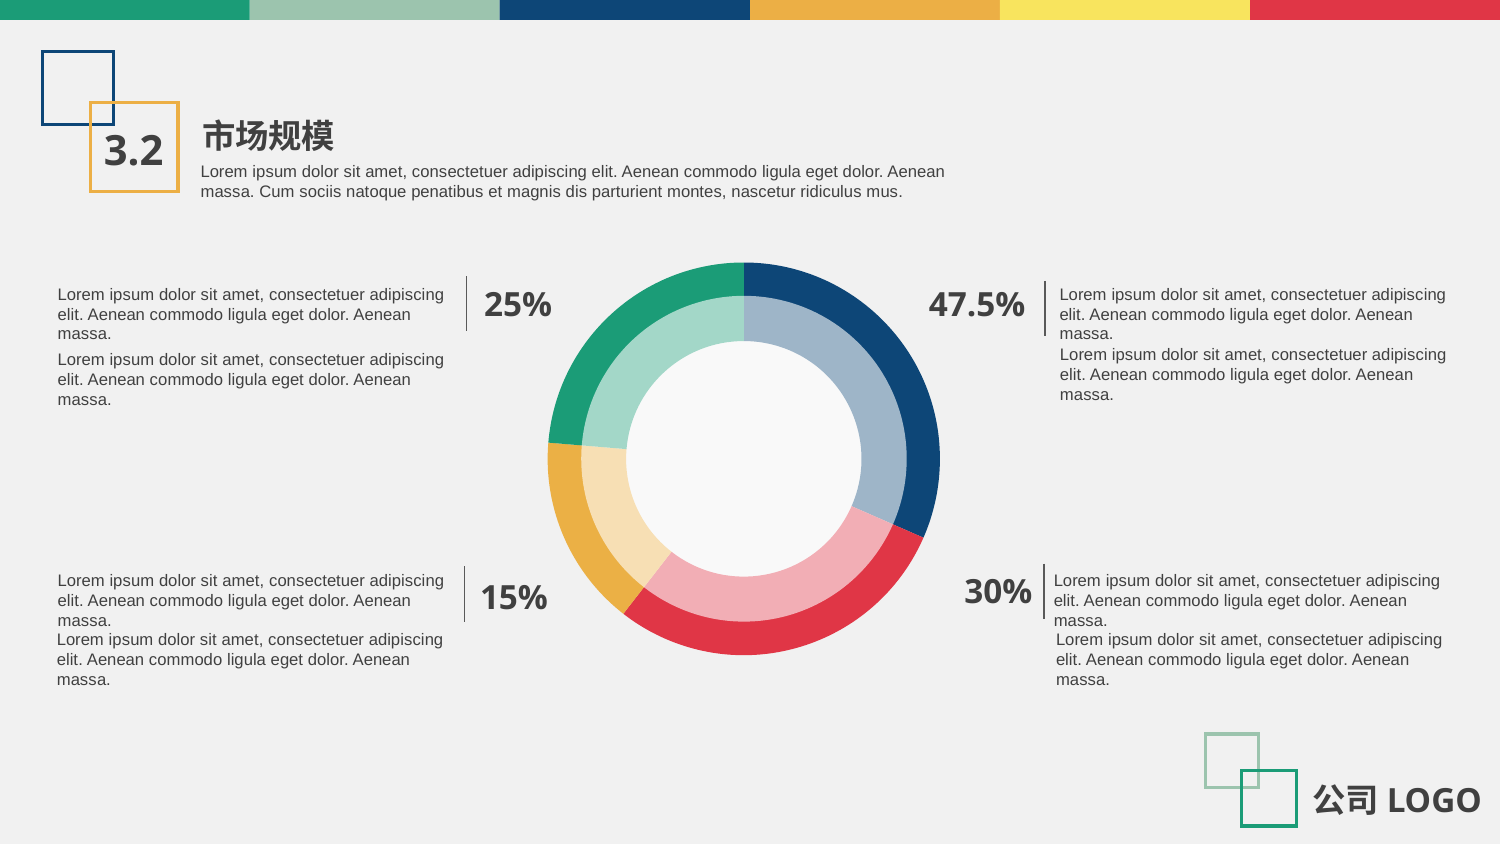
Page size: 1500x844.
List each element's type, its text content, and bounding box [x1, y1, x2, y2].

text_box Lorem ipsum dolor sit amet, consectetuer adipiscing elit. Aenean commodo ligula eget dolor. Aenean massa. [1041, 621, 1469, 697]
text_box Lorem ipsum dolor sit amet, consectetuer adipiscing elit. Aenean commodo ligula eget dolor. Aenean massa. [42, 621, 469, 697]
text_box Lorem ipsum dolor sit amet, consectetuer adipiscing elit. Aenean commodo ligula eget dolor. Aenean massa. [1146, 336, 1473, 411]
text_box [41, 51, 179, 192]
text_box Lorem ipsum dolor sit amet, consectetuer adipiscing elit. Aenean commodo ligula eget dolor. Aenean massa. [1146, 562, 1467, 621]
text_box Lorem ipsum dolor sit amet, consectetuer adipiscing elit. Aenean commodo ligula eget dolor. Aenean massa. [42, 341, 341, 417]
text_box Lorem ipsum dolor sit amet, consectetuer adipiscing elit. Aenean commodo ligula eget dolor. Aenean massa. [42, 562, 341, 621]
text_box Lorem ipsum dolor sit amet, consectetuer adipiscing elit. Aenean commodo ligula eget dolor. Aenean massa. Cum sociis natoque penatibus et magnis dis parturient montes, nascetur ridiculus mus. [185, 153, 972, 209]
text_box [346, 231, 1142, 687]
text_box Lorem ipsum dolor sit amet, consectetuer adipiscing elit. Aenean commodo ligula eget dolor. Aenean massa. [42, 275, 341, 341]
text_box 市场规模 [187, 108, 351, 153]
text_box Lorem ipsum dolor sit amet, consectetuer adipiscing elit. Aenean commodo ligula eget dolor. Aenean massa. [1146, 275, 1472, 336]
